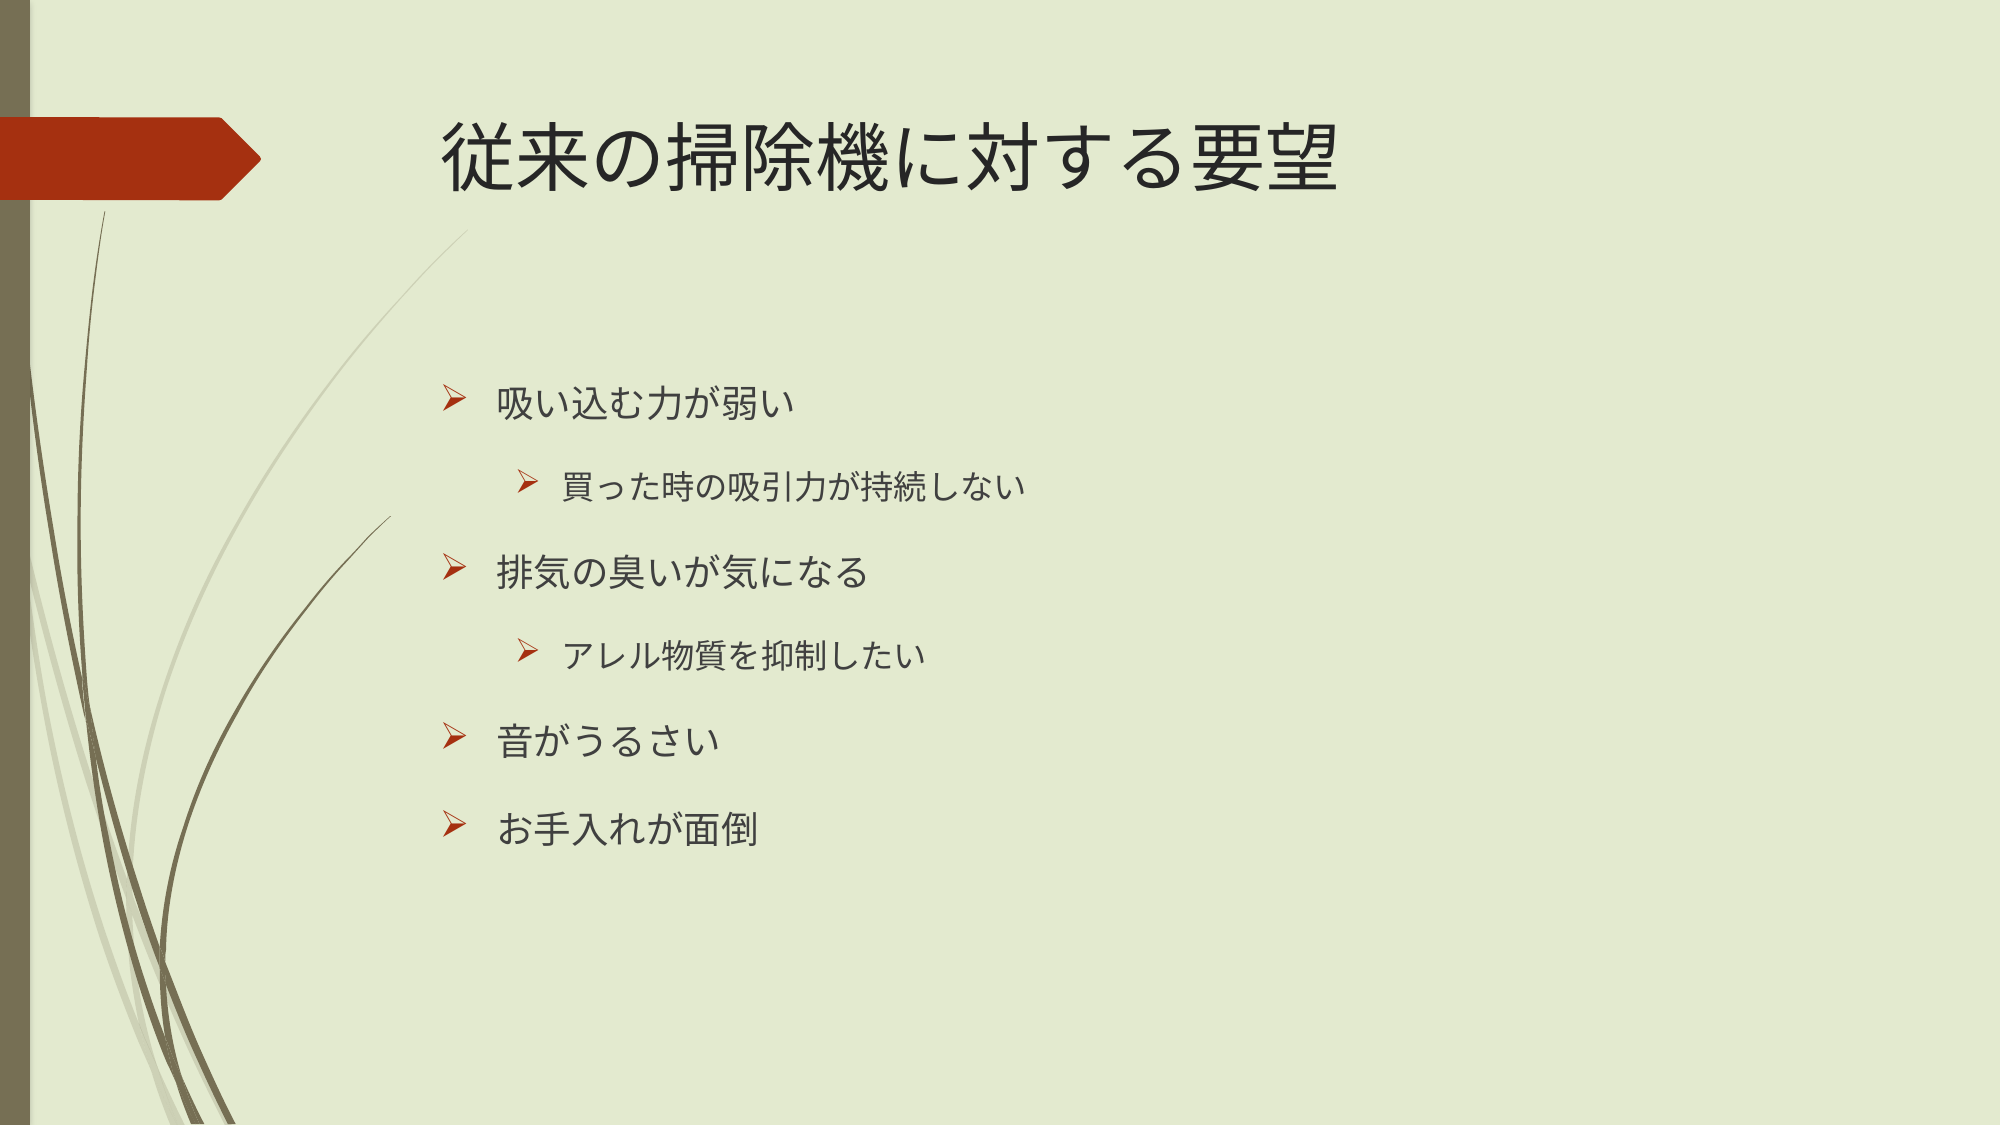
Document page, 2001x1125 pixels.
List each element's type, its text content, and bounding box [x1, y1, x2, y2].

title 従来の掃除機に対する要望 [425, 102, 1888, 313]
list 吸い込む力が弱い 買った時の吸引力が持続しない 排気の臭いが気になる アレル物質を抑制したい 音がうるさい お手入れが面倒 [424, 350, 1888, 970]
